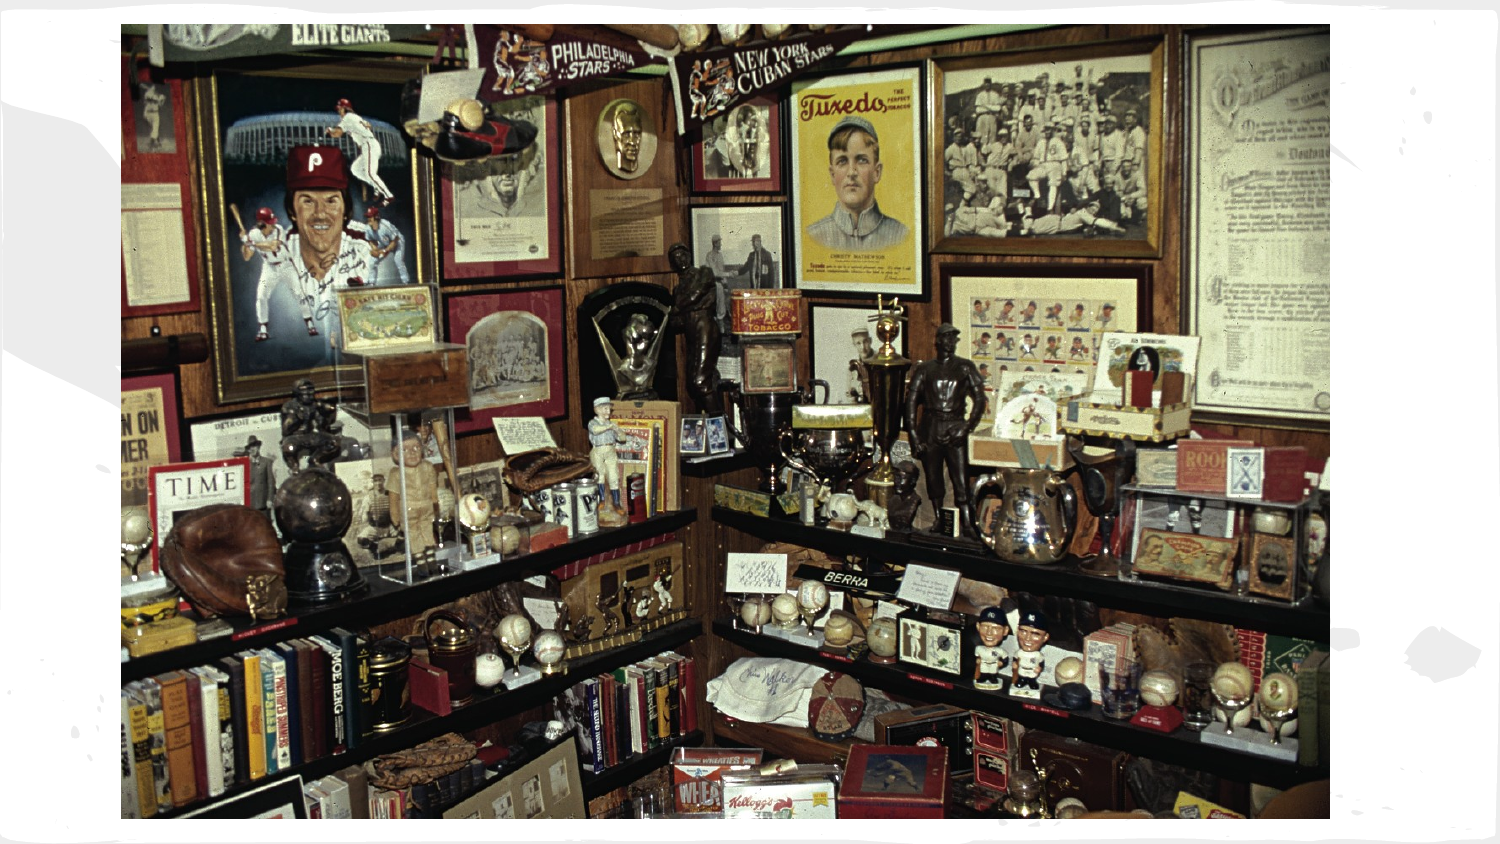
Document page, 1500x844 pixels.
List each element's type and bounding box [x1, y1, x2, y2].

picture [120, 24, 1330, 819]
